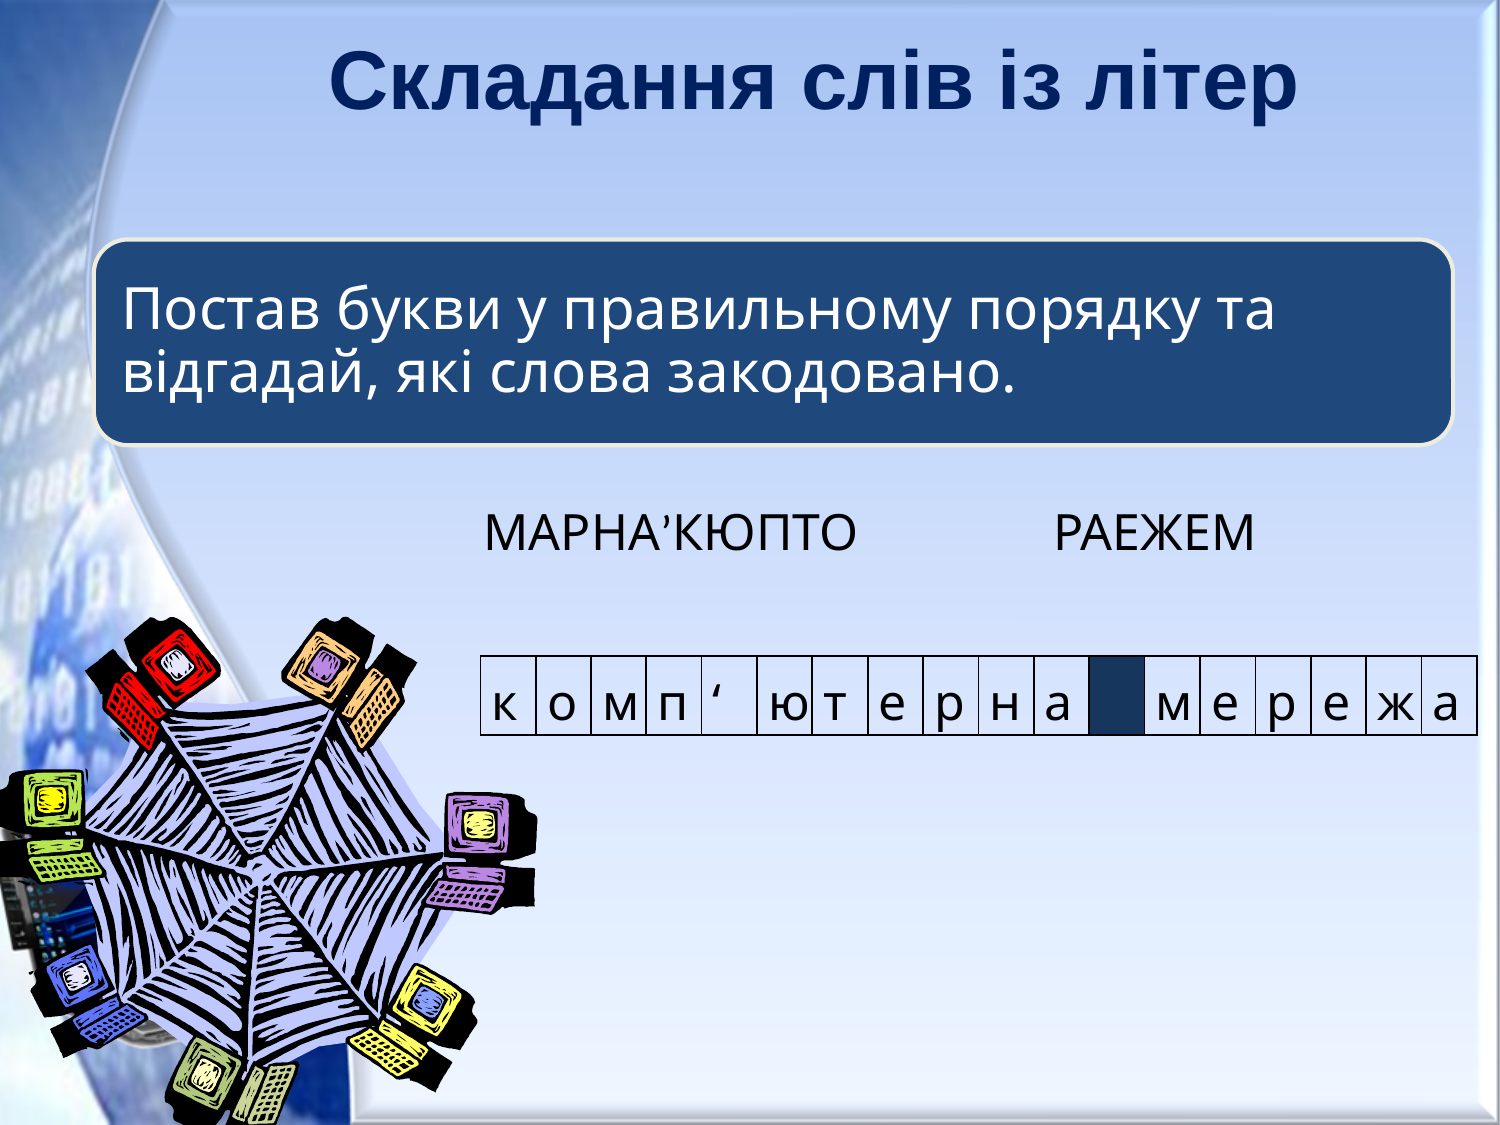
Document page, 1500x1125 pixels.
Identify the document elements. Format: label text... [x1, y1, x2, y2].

title Складання слів із літер [187, 0, 1465, 153]
table_header ю [758, 657, 811, 734]
table_header ж [1367, 657, 1421, 734]
table_header р [924, 657, 978, 734]
table_header н [979, 657, 1033, 734]
table_header е [1201, 657, 1255, 734]
text_box МАРНА’КЮПТО РАЕЖЕМ [468, 492, 1500, 628]
table_header о [549, 657, 590, 734]
picture [0, 0, 1500, 1125]
table_header м [592, 657, 645, 734]
table_header т [813, 657, 867, 734]
table_header п [647, 657, 701, 734]
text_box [93, 140, 1454, 446]
table_header [1090, 657, 1144, 734]
table_header а [1422, 657, 1476, 734]
table_header р [1256, 657, 1310, 734]
table_header а [1035, 657, 1088, 734]
table_header е [869, 657, 922, 734]
table_header е [1312, 657, 1365, 734]
table_header ‘ [702, 657, 756, 734]
table_header м [1145, 657, 1199, 734]
